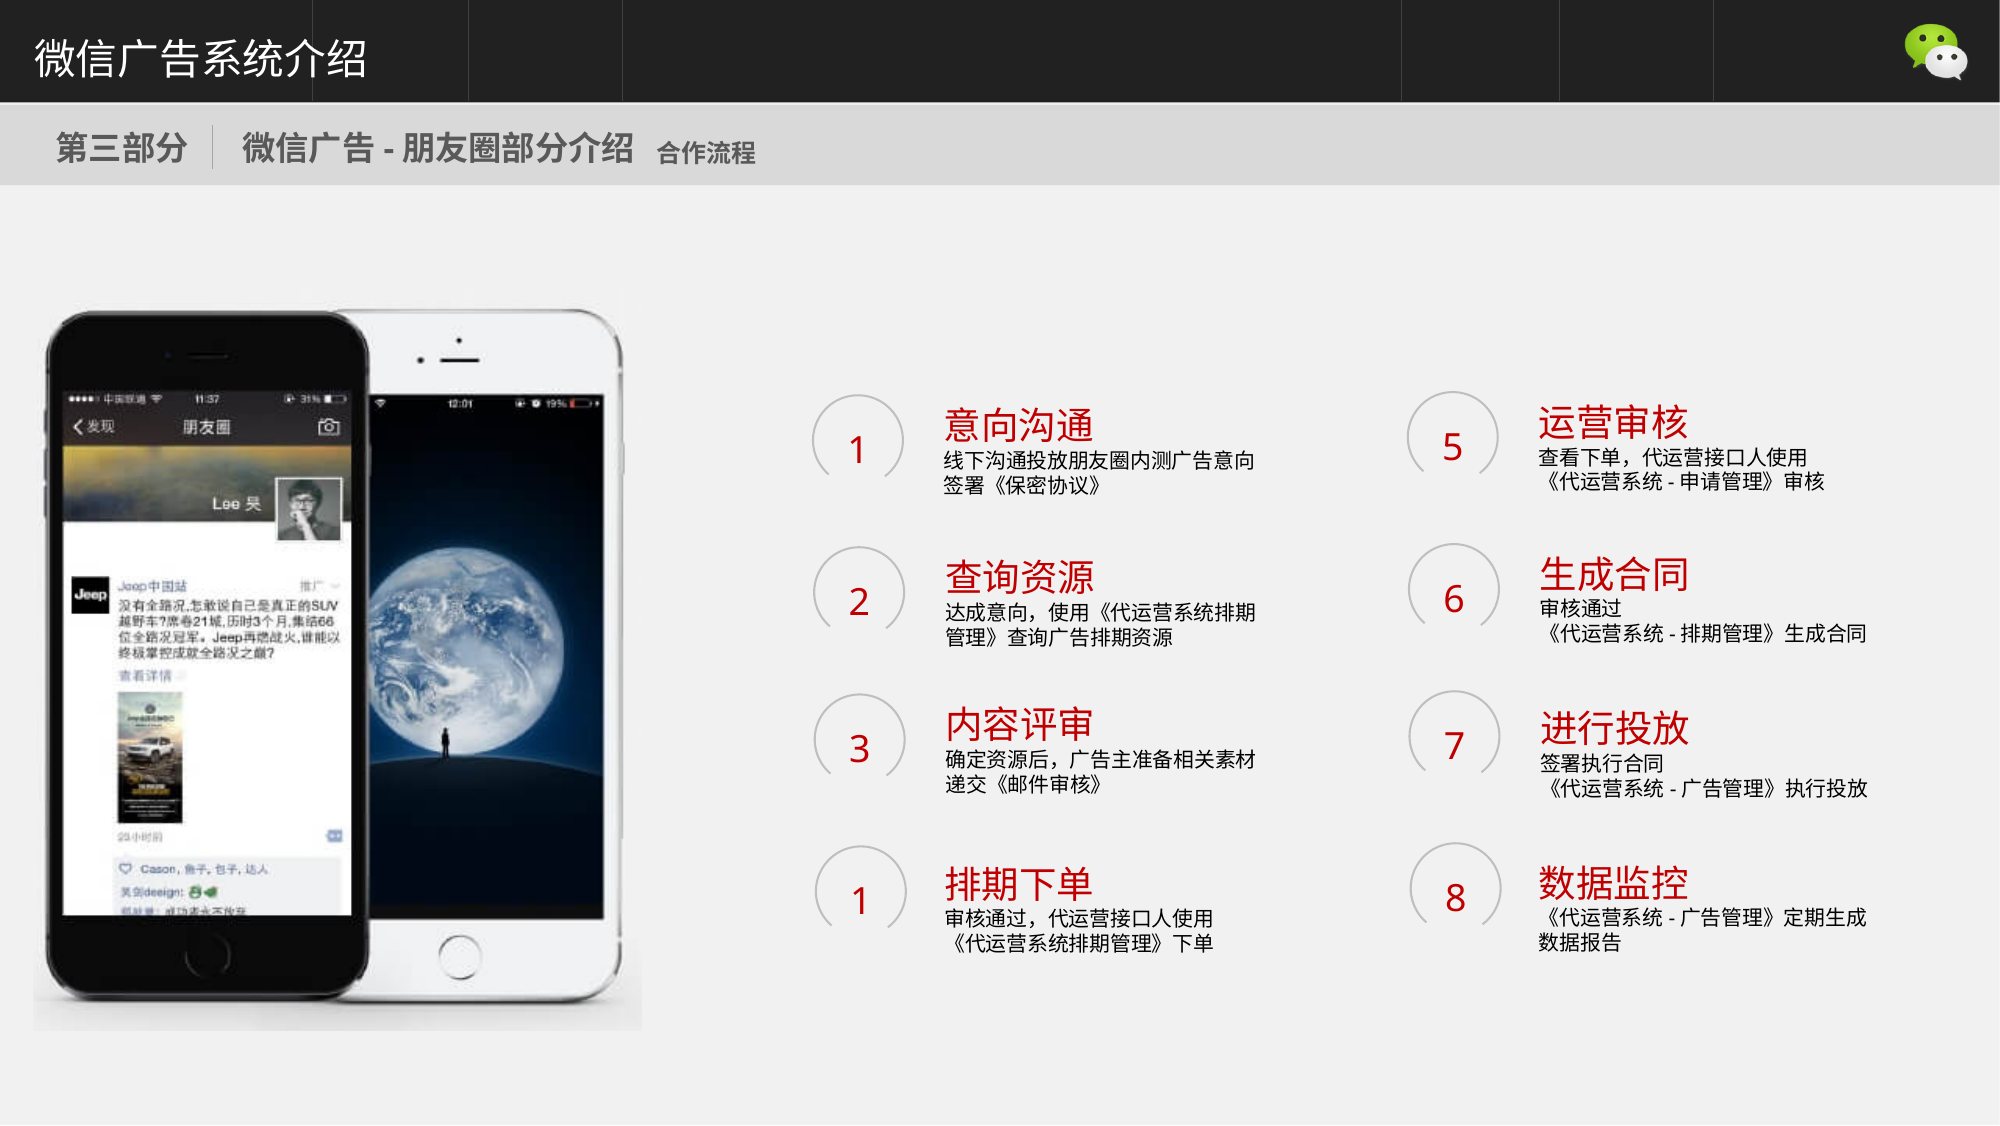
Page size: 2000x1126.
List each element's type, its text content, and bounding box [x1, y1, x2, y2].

picture [1890, 12, 1980, 97]
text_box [814, 844, 908, 938]
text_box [812, 545, 906, 639]
text_box 查询资源 达成意向，使用《代运营系统排期 管理》查询广告排期资源 [930, 546, 1332, 657]
text_box 进行投放 签署执行合同 《代运营系统-广告管理》执行投放 [1525, 698, 1928, 808]
text_box 排期下单 审核通过，代运营接口人使用 《代运营系统排期管理》下单 [929, 853, 1332, 964]
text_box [1408, 689, 1501, 783]
list 第三部分 [40, 119, 209, 176]
title 微信广告-朋友圈部分介绍 [227, 119, 693, 176]
text_box 内容评审 确定资源后，广告主准备相关素材 递交《邮件审核》 [930, 694, 1333, 804]
text_box 数据监控 《代运营系统-广告管理》定期生成 数据报告 [1524, 852, 1926, 963]
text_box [813, 693, 906, 786]
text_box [1406, 390, 1500, 484]
text_box 生成合同 审核通过 《代运营系统-排期管理》生成合同 [1524, 543, 1927, 654]
text_box 合作流程 [641, 129, 981, 175]
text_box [1407, 542, 1501, 636]
text_box 运营审核 查看下单，代运营接口人使用 《代运营系统-申请管理》审核 [1523, 391, 1926, 502]
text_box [1409, 841, 1502, 935]
picture [33, 287, 643, 1032]
list 微信广告系统介绍 [19, 19, 882, 98]
text_box 意向沟通 线下沟通投放朋友圈内测广告意向 签署《保密协议》 [928, 394, 1331, 505]
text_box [811, 393, 905, 487]
